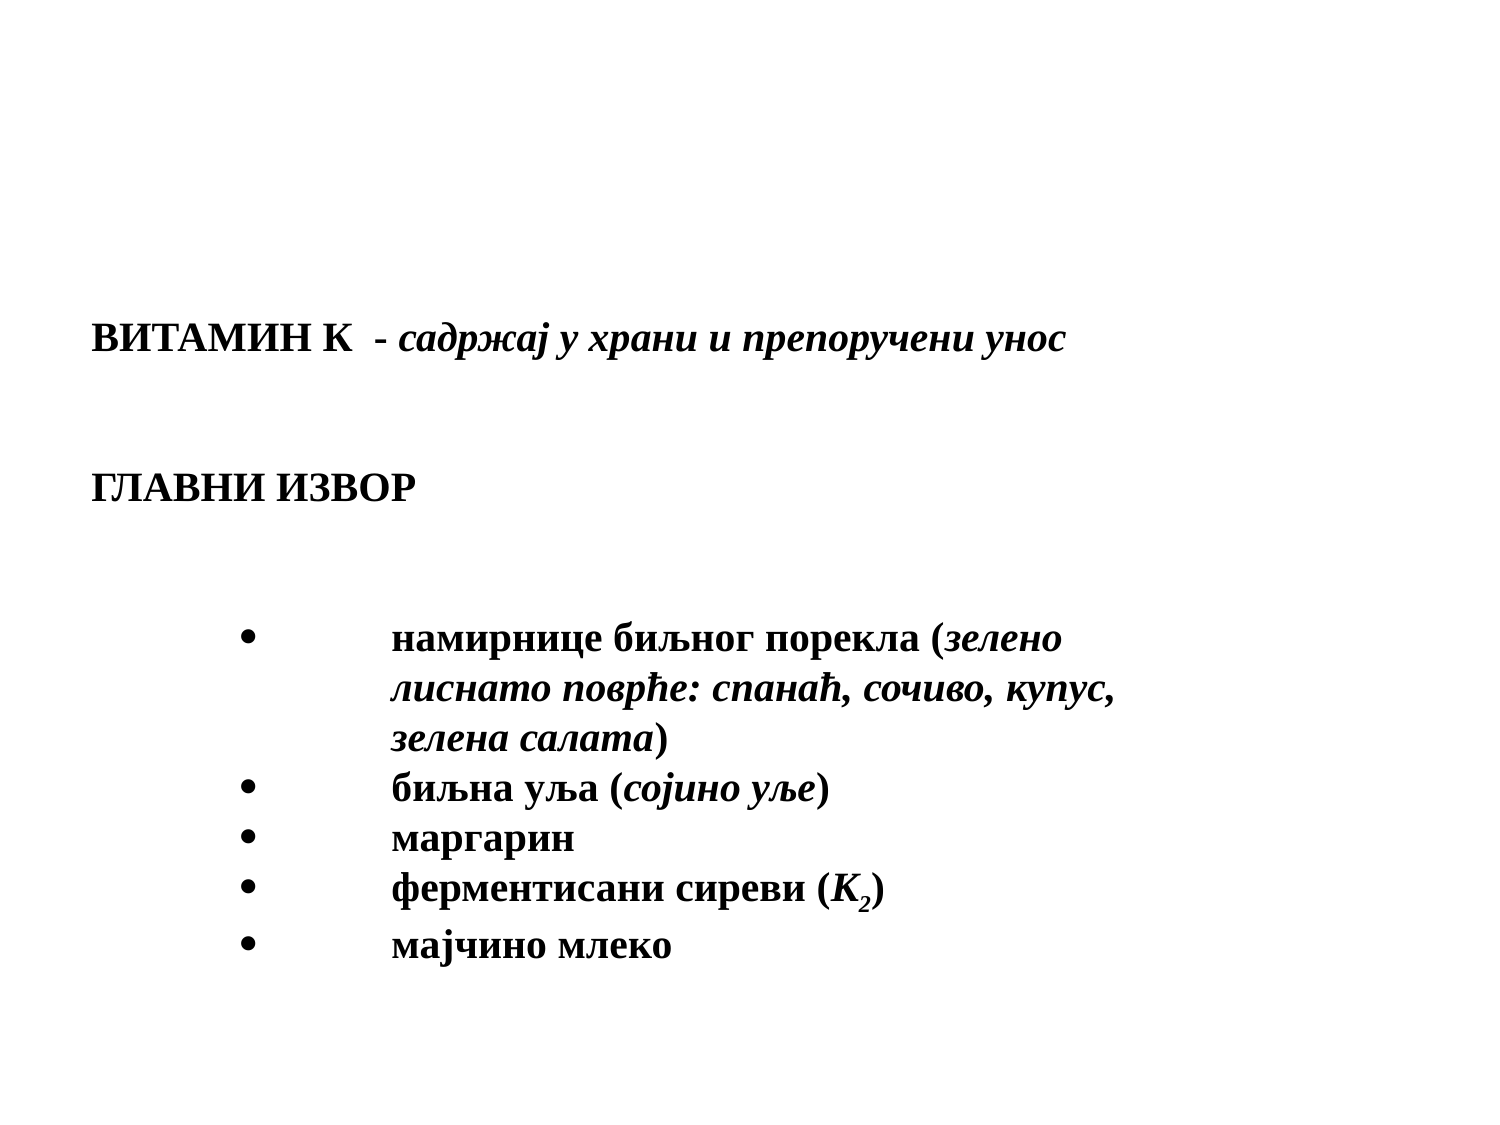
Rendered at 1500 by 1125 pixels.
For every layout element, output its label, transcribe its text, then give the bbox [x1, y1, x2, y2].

text_box ВИТАМИН К - садржај у храни и препоручени унос ГЛАВНИ ИЗВОР · намирнице биљног порекла (зелено лиснато поврће: спанаћ, сочиво, купус, зелена салата) · биљна уља (сојино уље) · маргарин · ферментисани сиреви (К2) · мајчино млеко [76, 302, 1340, 975]
